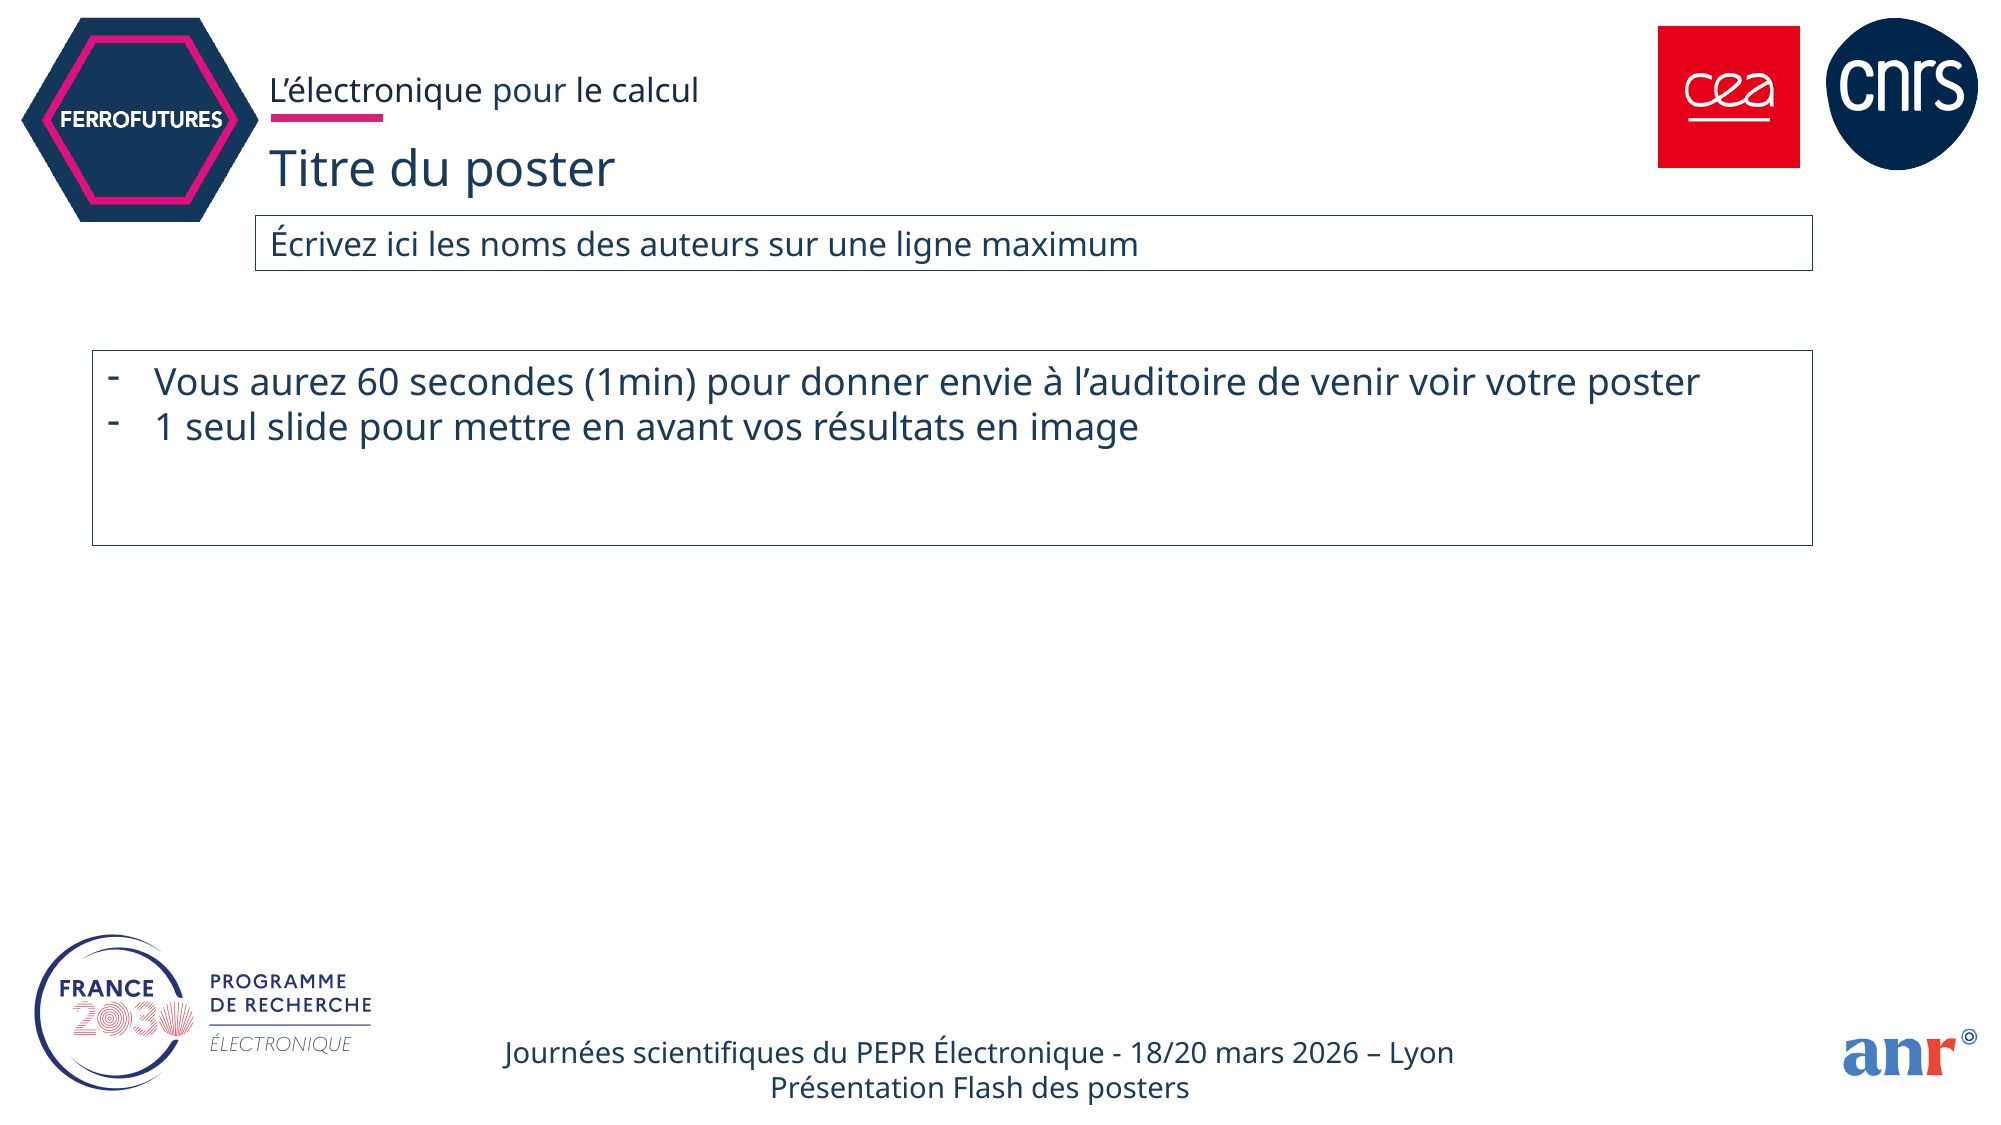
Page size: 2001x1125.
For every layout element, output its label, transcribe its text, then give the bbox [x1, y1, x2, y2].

text_box Titre du poster [255, 135, 1315, 215]
text_box Vous aurez 60 secondes (1min) pour donner envie à l’auditoire de venir voir votre poster 1 seul slide pour mettre en avant vos résultats en image [92, 350, 1813, 546]
picture [0, 900, 405, 1125]
picture [1839, 982, 1981, 1124]
text_box Écrivez ici les noms des auteurs sur une ligne maximum [255, 215, 1813, 271]
picture [1823, 16, 1981, 172]
picture [21, 17, 259, 222]
picture [1658, 26, 1800, 168]
